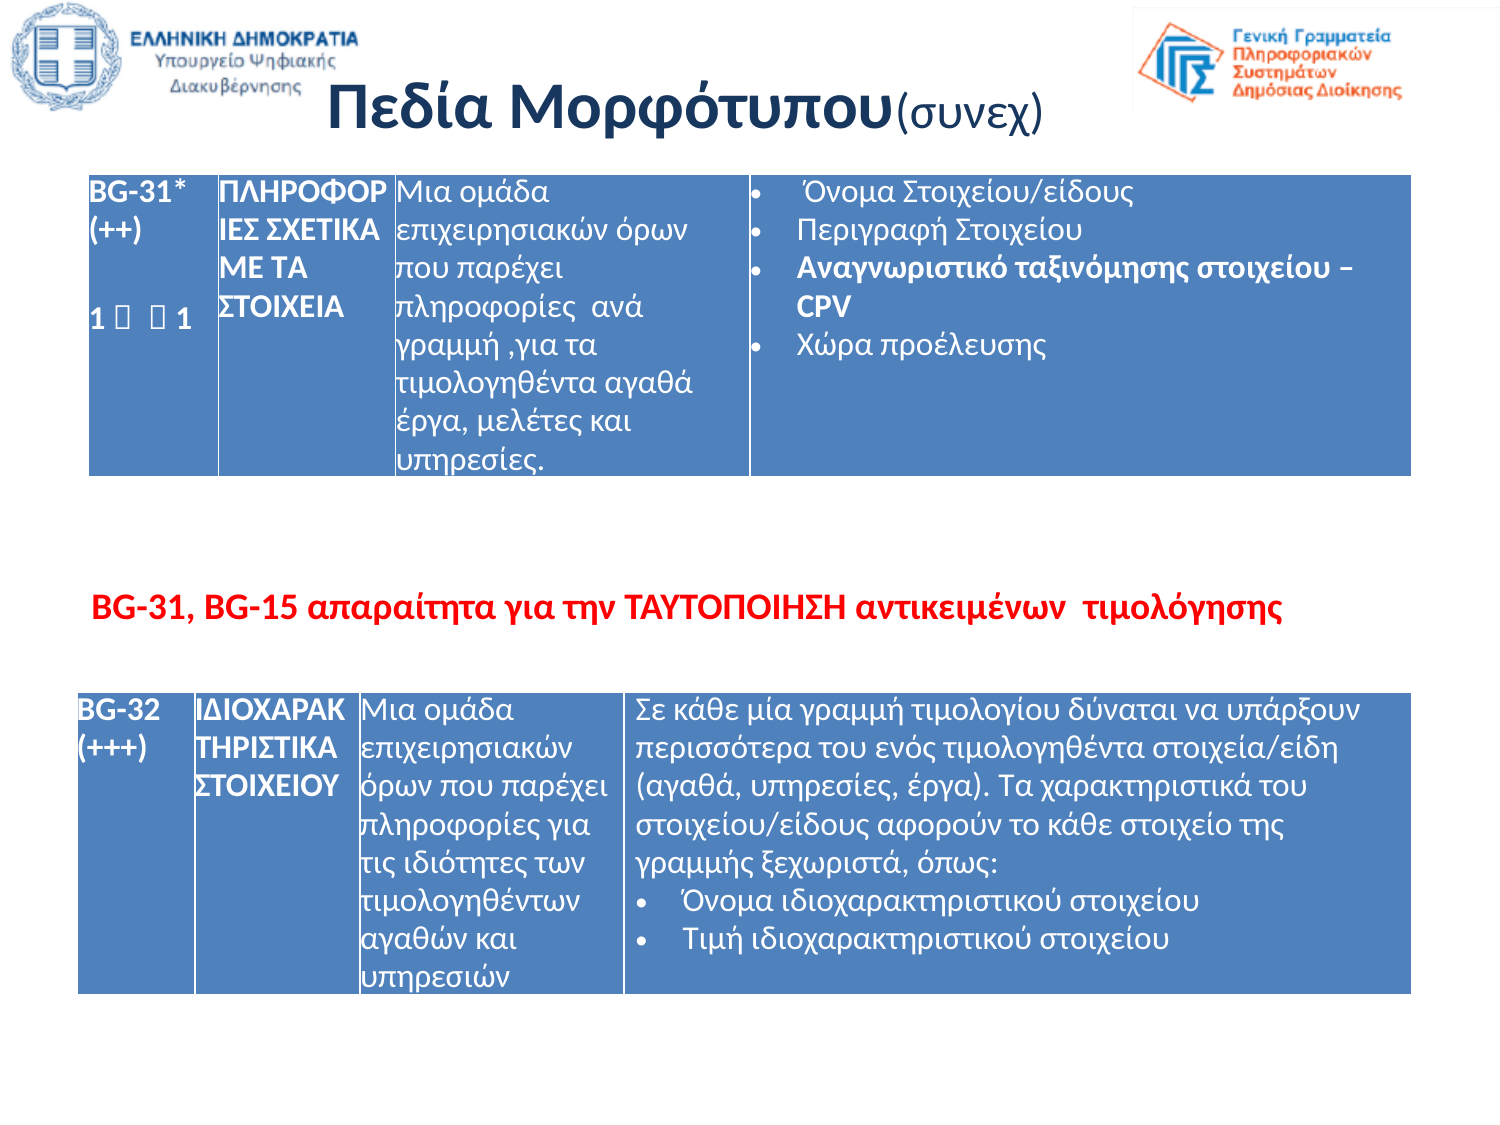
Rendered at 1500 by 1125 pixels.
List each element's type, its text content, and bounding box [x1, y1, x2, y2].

table_header ΠΛΗΡΟΦΟΡΙΕΣ ΣΧΕΤΙΚΑ ΜΕ ΤA ΣΤΟΙΧΕΙA [219, 175, 395, 476]
table_header Σε κάθε μία γραμμή τιμολογίου δύναται να υπάρξουν περισσότερα του ενός τιμολογηθέντα στοιχεία/είδη (αγαθά, υπηρεσίες, έργα). Τα χαρακτηριστικά του στοιχείου/είδους αφορούν το κάθε στοιχείο της γραμμής ξεχωριστά, όπως: Όνομα ιδιοχαρακτηριστικού στοιχείου Τιμή ιδιοχαρακτηριστικού στοιχείου [625, 693, 1411, 994]
table_header Όνομα Στοιχείου/είδους Περιγραφή Στοιχείου Αναγνωριστικό ταξινόμησης στοιχείου – CPV Χώρα προέλευσης [751, 175, 1411, 476]
table_header BG-31* (++) 1   1 [89, 175, 218, 476]
table_header Μια ομάδα επιχειρησιακών όρων που παρέχει πληροφορίες ανά γραμμή ,για τα τιμολογηθέντα αγαθά έργα, μελέτες και υπηρεσίες. [396, 175, 749, 476]
text_box BG-31, BG-15 απαραίτητα για την ΤΑΥΤΟΠΟΙΗΣΗ αντικειμένων τιμολόγησης [76, 574, 1353, 634]
table_header ΙΔΙΟΧΑΡΑΚΤΗΡΙΣΤΙΚΑ ΣΤΟΙΧΕΙΟΥ [196, 693, 359, 994]
table_header BG-32 (+++) [78, 693, 194, 994]
text_box Πεδία Μορφότυπου(συνεχ) [312, 54, 1187, 150]
table_header Μια ομάδα επιχειρησιακών όρων που παρέχει πληροφορίες για τις ιδιότητες των τιμολογηθέντων αγαθών και υπηρεσιών [361, 693, 623, 994]
